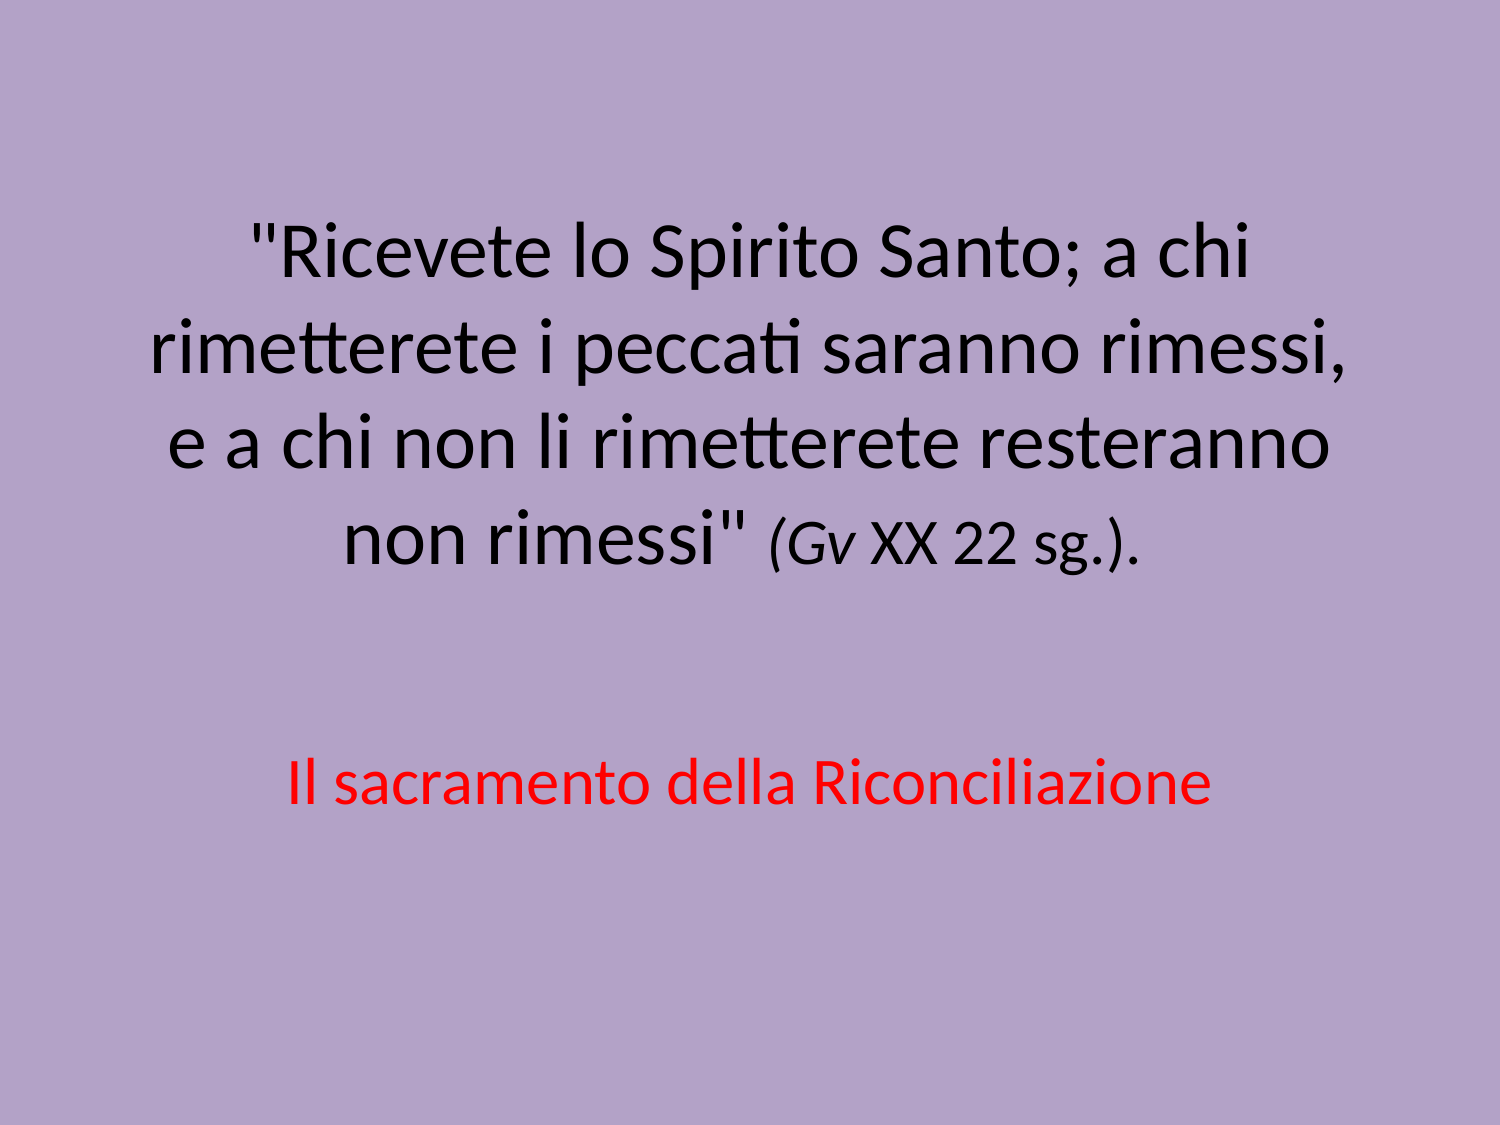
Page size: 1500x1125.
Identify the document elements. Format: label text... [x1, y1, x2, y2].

subtitle Il sacramento della Riconciliazione [225, 637, 1275, 925]
title "Ricevete lo Spirito Santo; a chi rimetterete i peccati saranno rimessi, e a chi non li rimetterete resteranno non rimessi" (Gv XX 22 sg.). [112, 187, 1388, 591]
